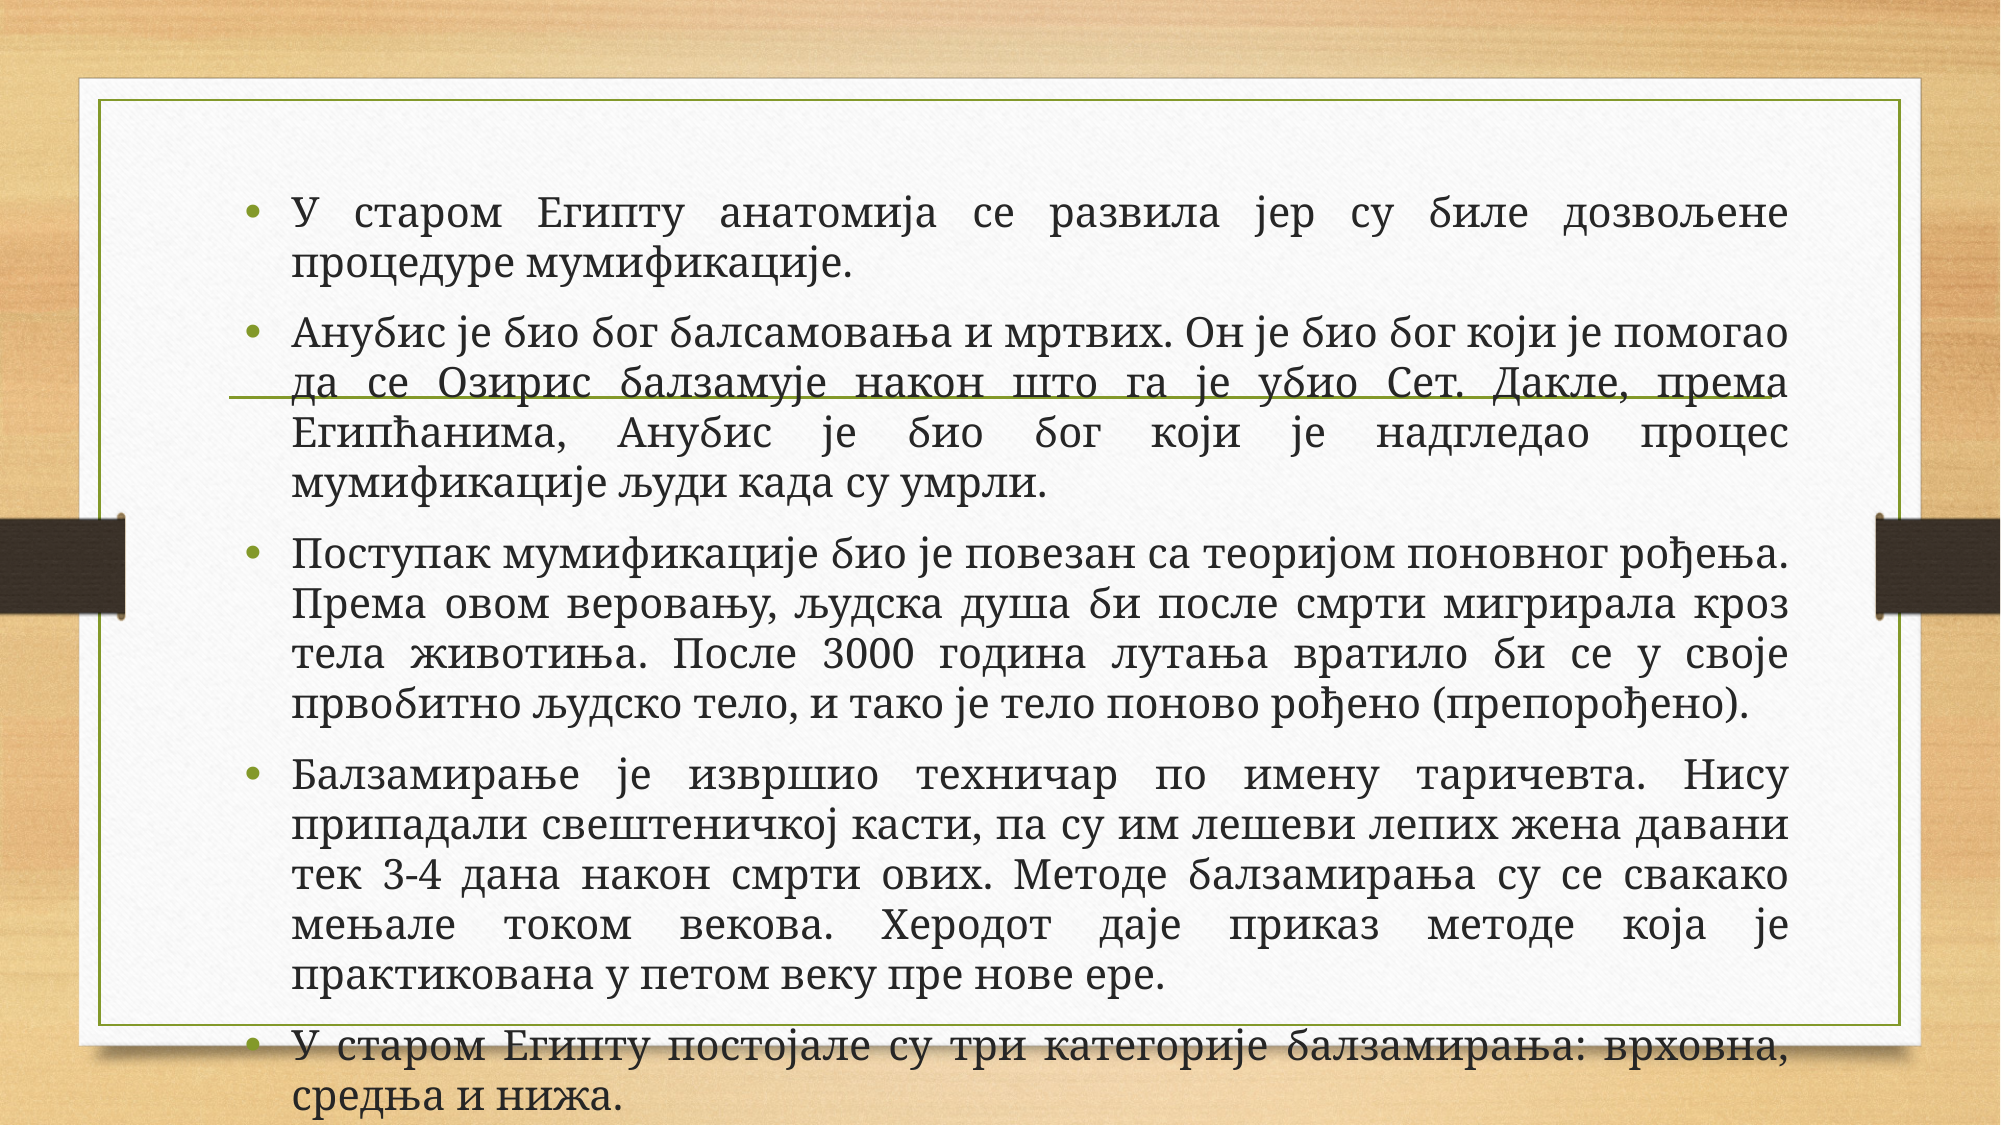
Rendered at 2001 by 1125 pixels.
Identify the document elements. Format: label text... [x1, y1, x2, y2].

picture [0, 0, 2001, 1125]
list У старом Египту анатомија се развила јер су биле дозвољене процедуре мумификације. Анубис је био бог балсамовања и мртвих. Он је био бог који је помогао да се Озирис балзамује након што га је убио Сет. Дакле, према Египћанима, Анубис је био бог који је надгледао процес мумификације људи када су умрли. Поступак мумификације био је повезан са теоријом поновног рођења. Према овом веровању, људска душа би после смрти мигрирала кроз тела животиња. После 3000 година лутања вратило би се у своје првобитно људско тело, и тако је тело поново рођено (препорођено). Балзамирање је извршио техничар по имену таричевта. Нису припадали свештеничкој касти, па су им лешеви лепих жена давани тек 3-4 дана након смрти ових. Методе балзамирања су се свакако мењале током векова. Херодот даје приказ методе која је практикована у петом веку пре нове ере. У старом Египту постојале су три категорије балзамирања: врховна, средња и нижа. [229, 177, 1805, 979]
